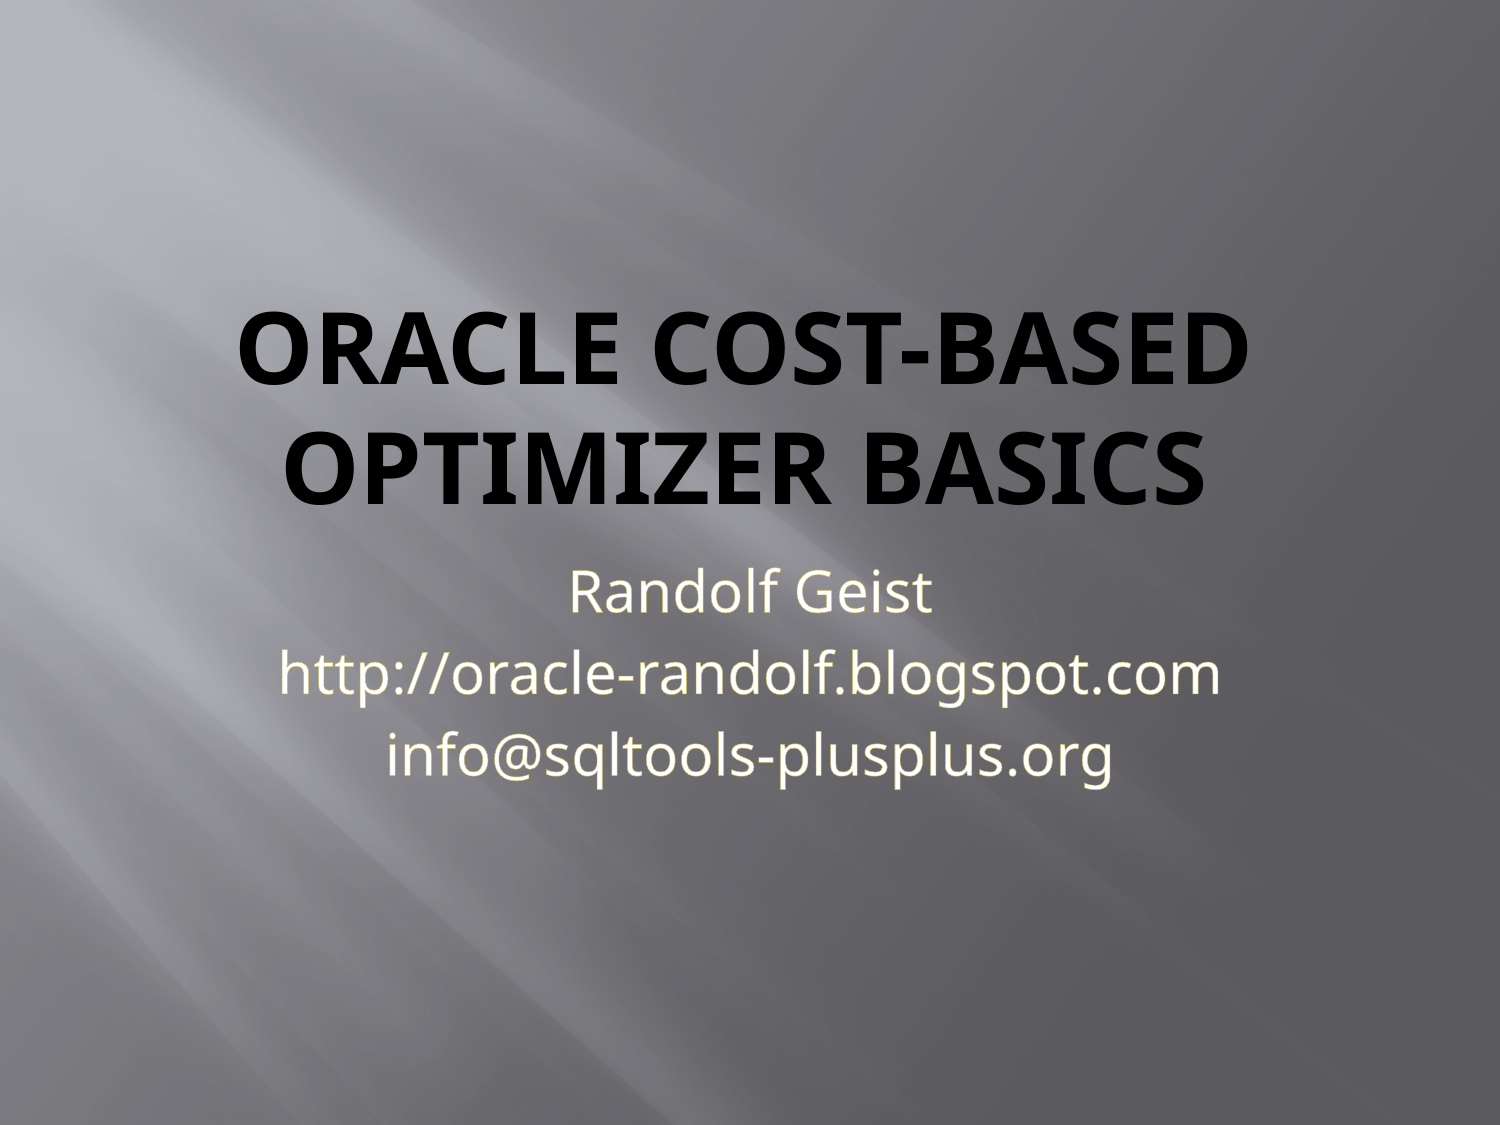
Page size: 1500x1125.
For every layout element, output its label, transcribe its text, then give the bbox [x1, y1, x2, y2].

subtitle Randolf Geist http://oracle-randolf.blogspot.com info@sqltools-plusplus.org [225, 546, 1275, 834]
title ORACLE COST-BASED OPTIMIZER BASICS [69, 224, 1420, 525]
